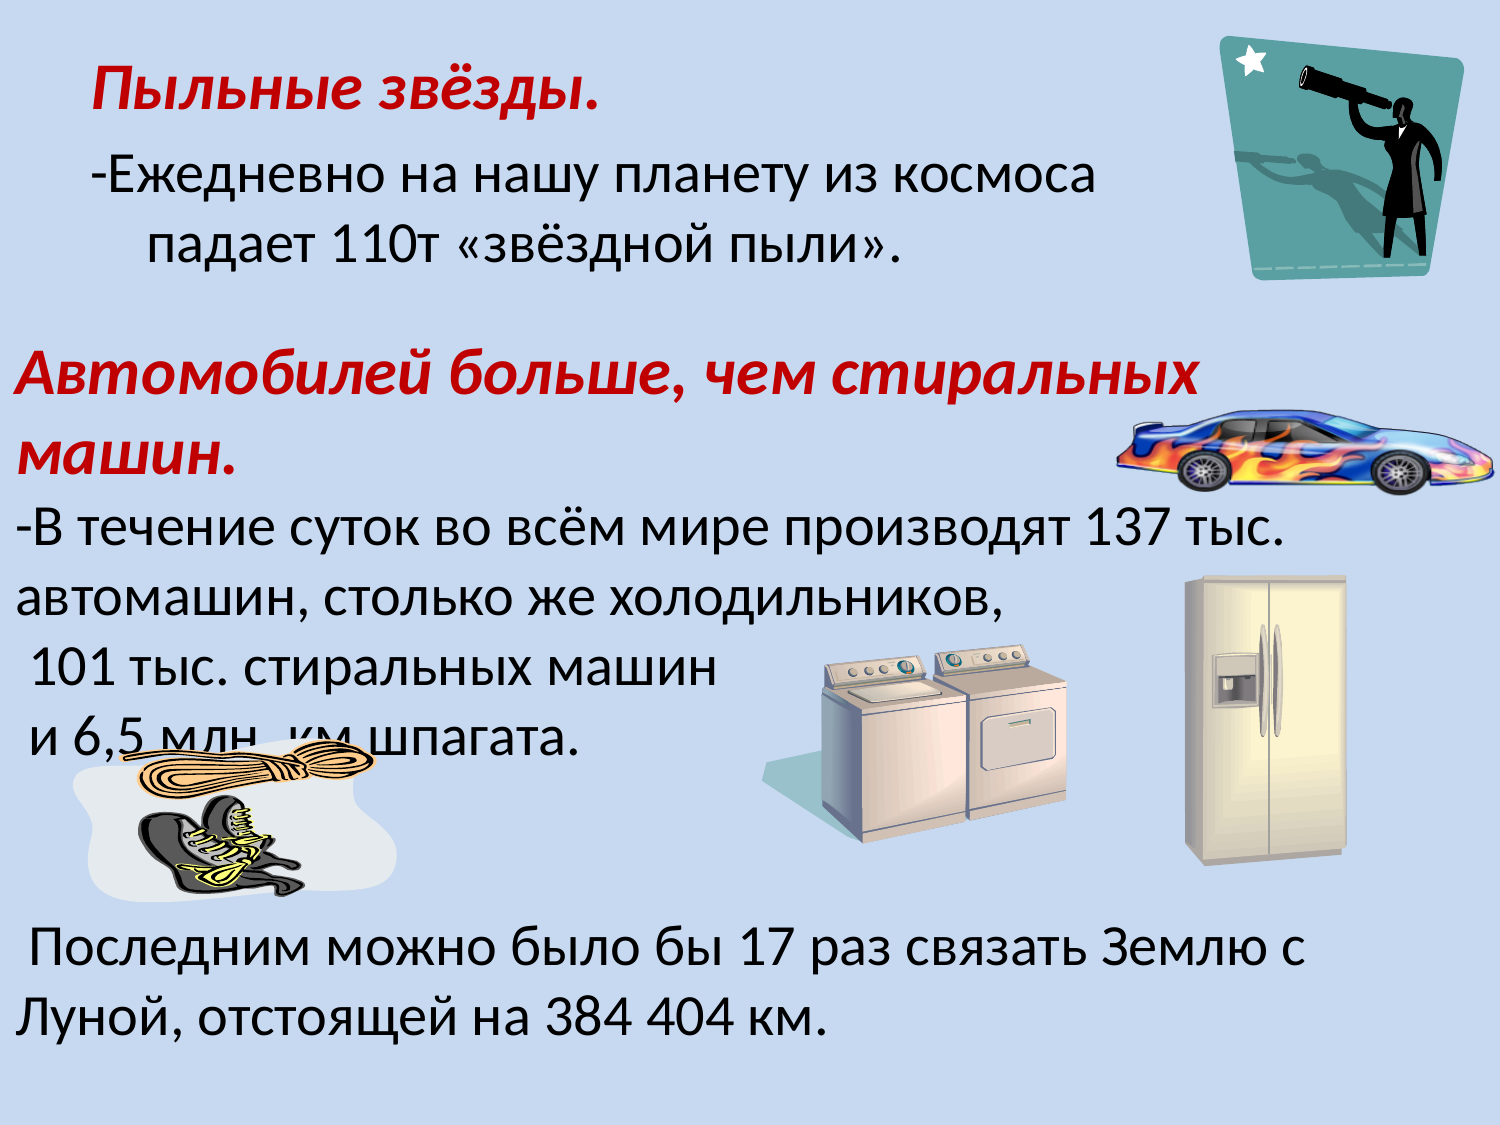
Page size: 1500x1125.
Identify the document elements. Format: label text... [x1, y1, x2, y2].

picture [1183, 573, 1348, 868]
picture [761, 644, 1067, 844]
picture [152, 655, 317, 985]
picture [1112, 374, 1500, 523]
list Пыльные звёзды. -Ежедневно на нашу планету из космоса падает 110т «звёздной пыли». [75, 35, 1278, 305]
picture [1218, 34, 1466, 282]
text_box Автомобилей больше, чем стиральных машин. -В течение суток во всём мире производят 137 тыс. автомашин, столько же холодильников, 101 тыс. стиральных машин и 6,5 млн. км шпагата. Последним можно было бы 17 раз связать Землю с Луной, отстоящей на 384 404 км. [0, 320, 1453, 1055]
